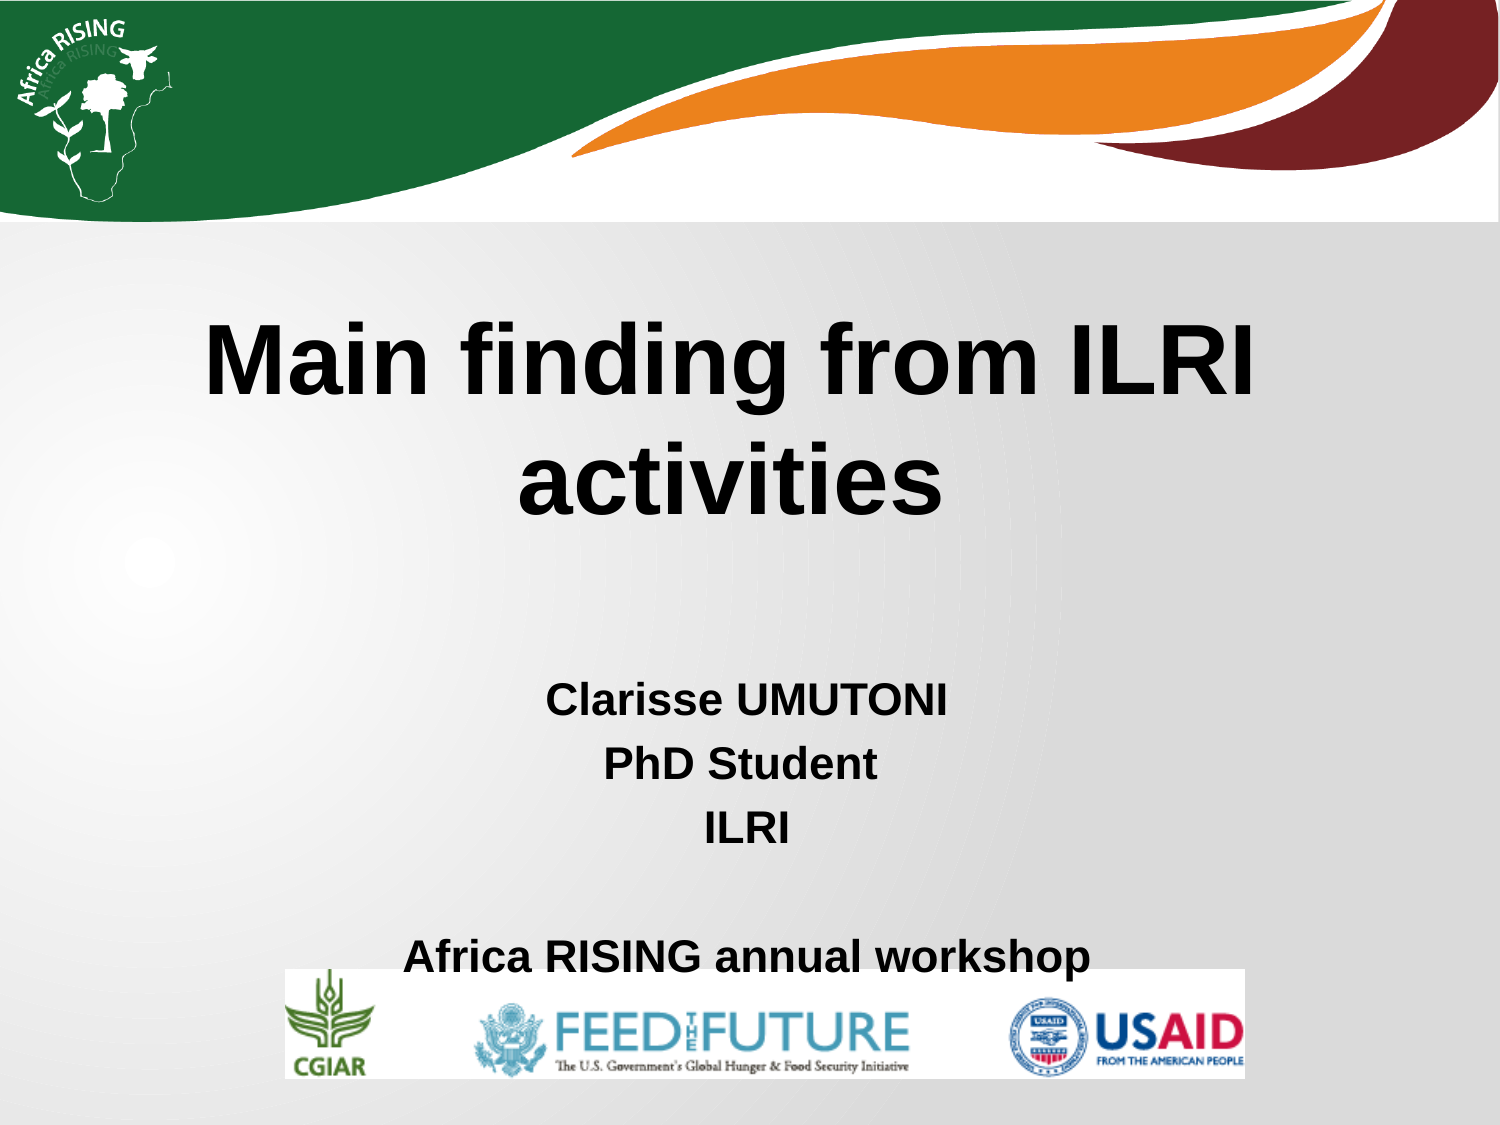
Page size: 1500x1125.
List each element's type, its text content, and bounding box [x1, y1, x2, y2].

list Clarisse UMUTONI PhD Student ILRI Africa RISING annual workshop [362, 662, 1113, 975]
picture [0, 0, 1499, 222]
list Main finding from ILRI activities [137, 287, 1307, 538]
picture [285, 969, 1245, 1079]
